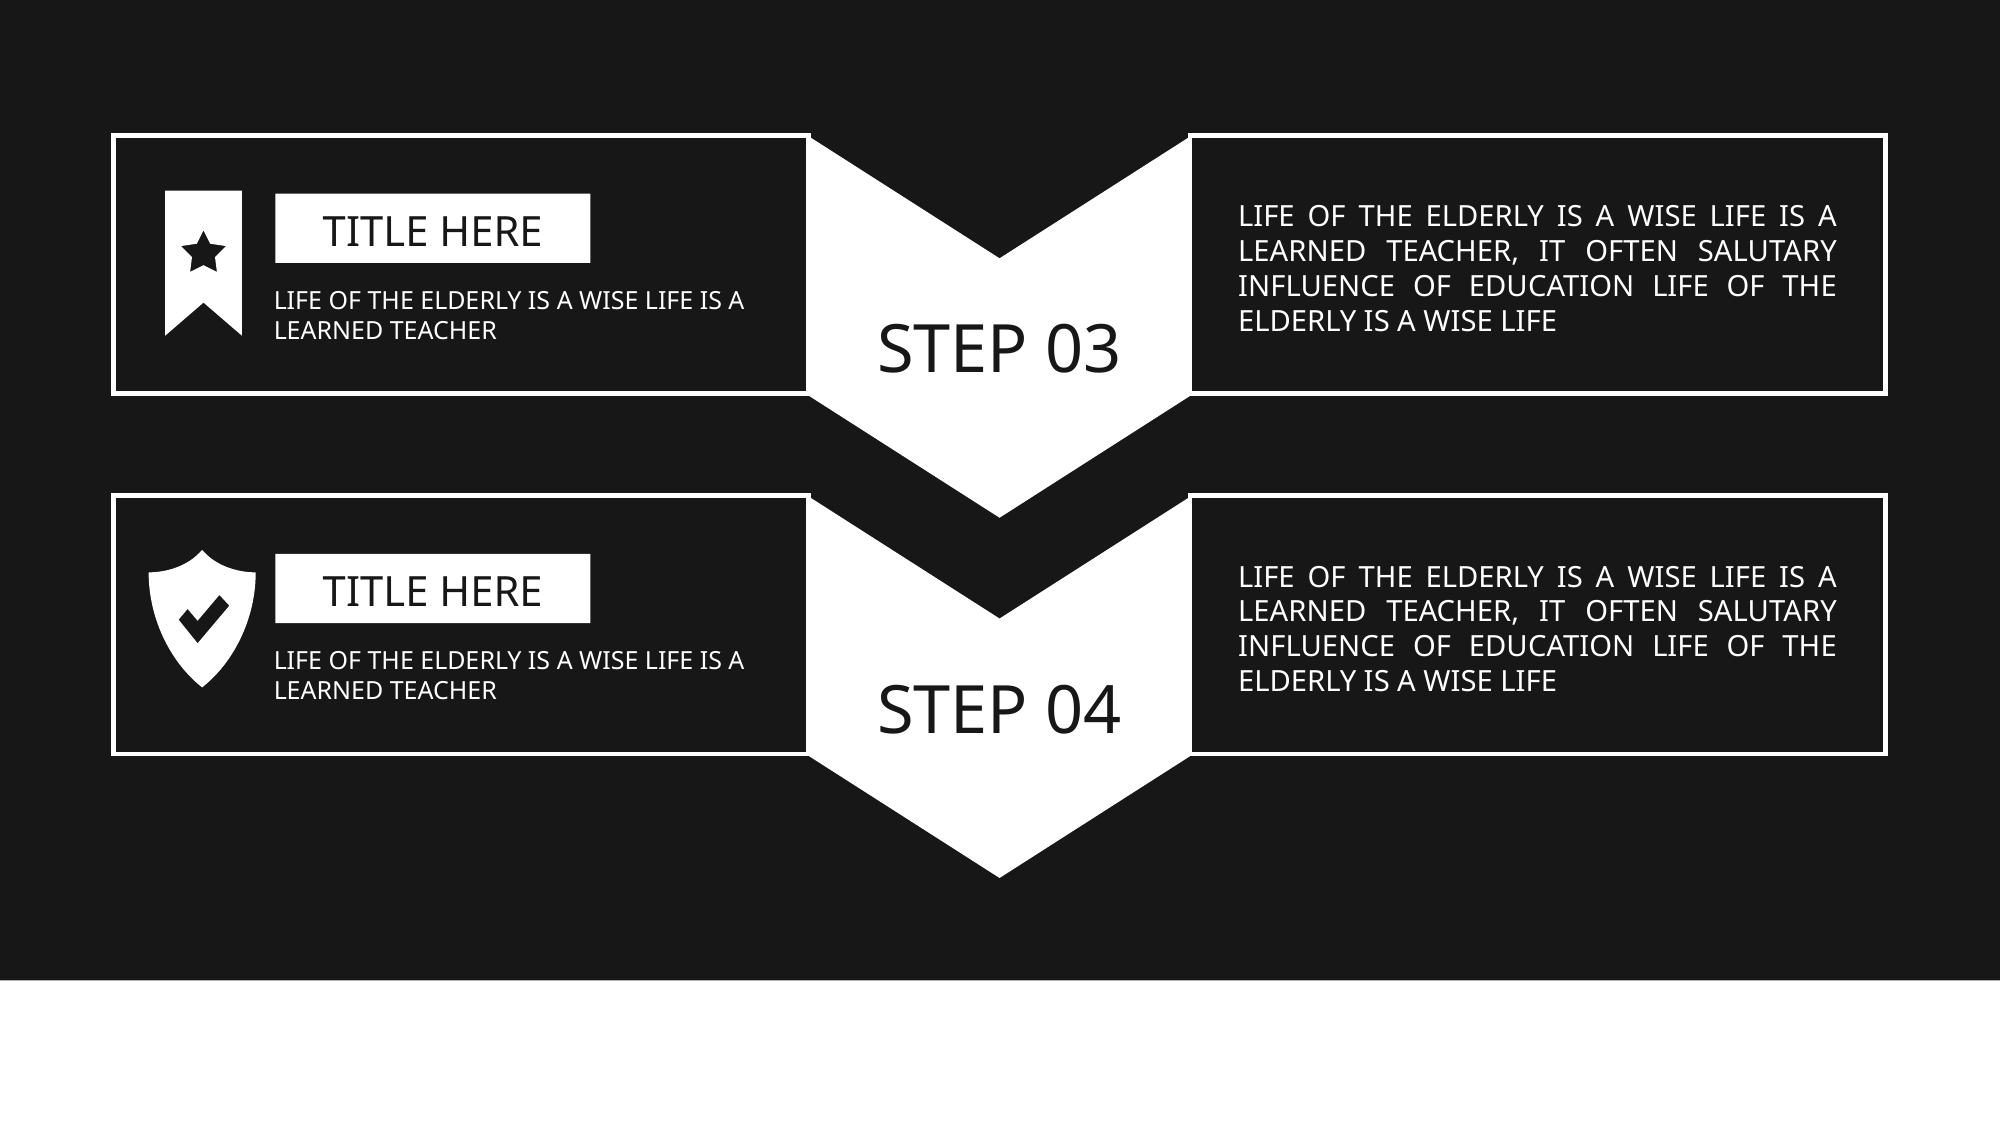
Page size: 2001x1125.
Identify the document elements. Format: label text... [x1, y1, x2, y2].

text_box [0, 0, 2000, 979]
text_box STEP 03 [862, 298, 1137, 394]
text_box [113, 495, 810, 755]
text_box [1189, 134, 1886, 395]
text_box LIFE OF THE ELDERLY IS A WISE LIFE IS A LEARNED TEACHER, IT OFTEN SALUTARY INFLUENCE OF EDUCATION LIFE OF THE ELDERLY IS A WISE LIFE [1223, 550, 1853, 706]
text_box [148, 549, 256, 688]
text_box [1189, 495, 1886, 755]
text_box [0, 979, 2000, 1125]
text_box [807, 496, 1192, 880]
text_box [165, 190, 242, 336]
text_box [258, 553, 789, 713]
text_box LIFE OF THE ELDERLY IS A WISE LIFE IS A LEARNED TEACHER, IT OFTEN SALUTARY INFLUENCE OF EDUCATION LIFE OF THE ELDERLY IS A WISE LIFE [1223, 190, 1853, 345]
text_box [113, 134, 810, 395]
text_box STEP 04 [862, 658, 1137, 754]
text_box [807, 135, 1192, 519]
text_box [258, 193, 789, 353]
